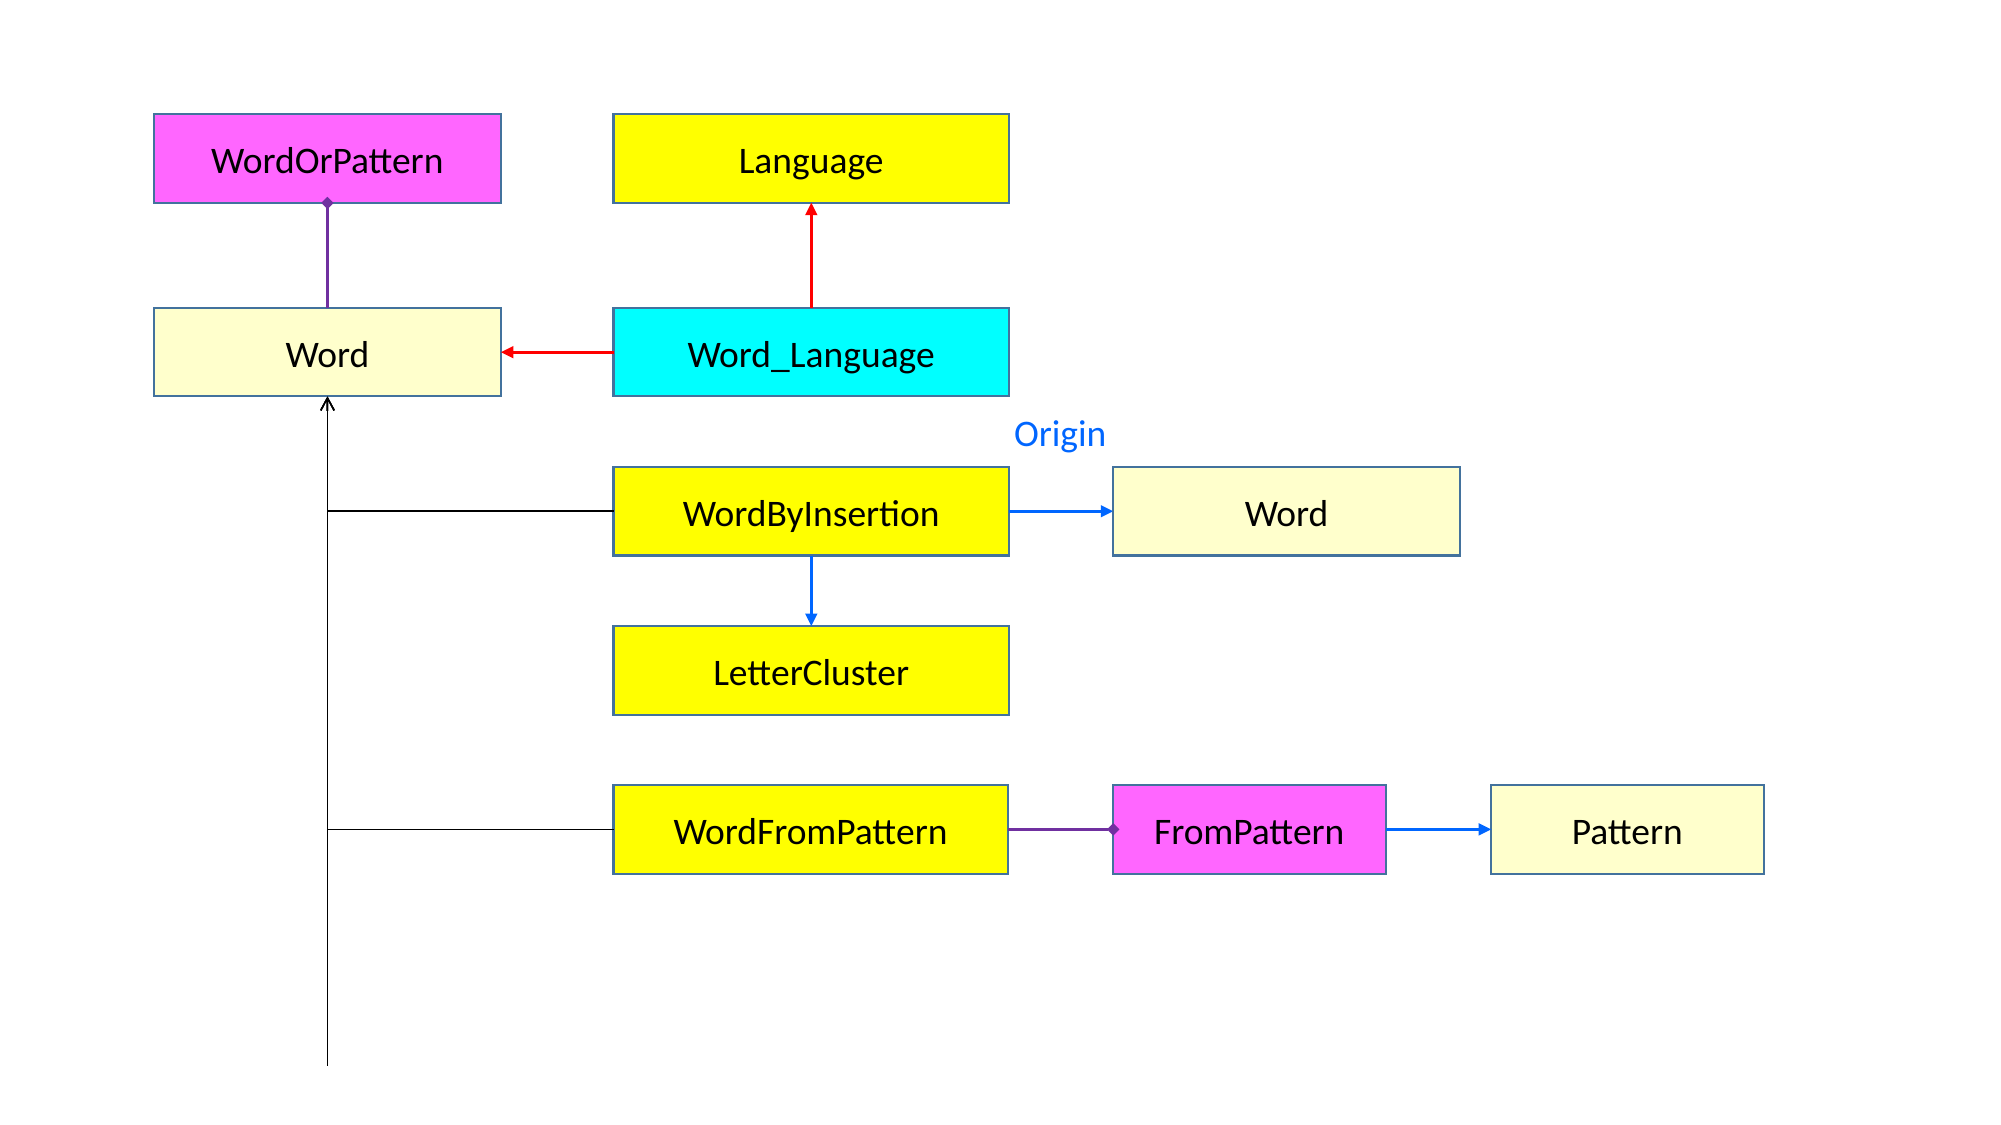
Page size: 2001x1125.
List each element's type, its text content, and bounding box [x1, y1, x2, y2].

text_box LetterCluster [614, 625, 1010, 716]
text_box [327, 512, 614, 731]
text_box Pattern [1490, 784, 1765, 875]
text_box FromPattern [1112, 784, 1387, 875]
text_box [327, 732, 614, 830]
text_box Word [153, 307, 502, 397]
text_box Word [1112, 466, 1461, 557]
text_box WordFromPattern [612, 784, 1009, 875]
text_box Language [612, 113, 1010, 204]
text_box WordOrPattern [153, 113, 502, 204]
text_box Origin [999, 401, 1122, 462]
text_box Word_Language [612, 307, 1010, 397]
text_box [327, 396, 614, 512]
text_box WordByInsertion [614, 466, 1010, 557]
